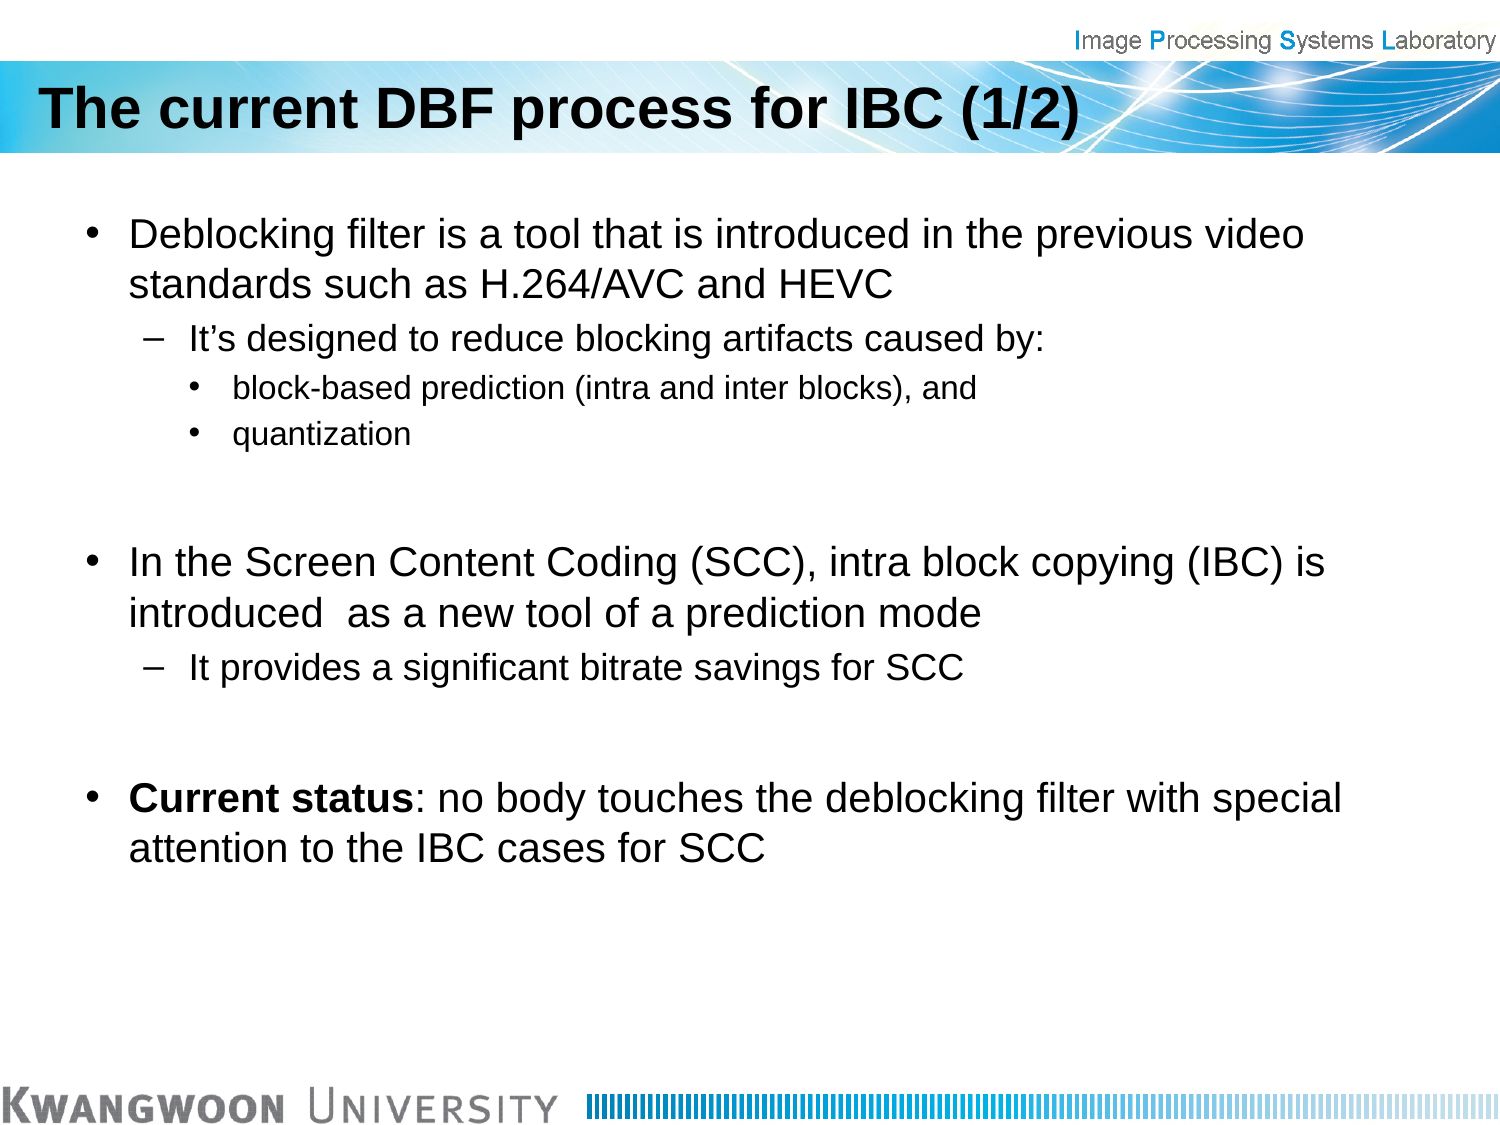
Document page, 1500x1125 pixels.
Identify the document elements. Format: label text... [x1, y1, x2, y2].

list Deblocking filter is a tool that is introduced in the previous video standards such as H.264/AVC and HEVC It’s designed to reduce blocking artifacts caused by: block-based prediction (intra and inter blocks), and quantization In the Screen Content Coding (SCC), intra block copying (IBC) is introduced as a new tool of a prediction mode It provides a significant bitrate savings for SCC Current status: no body touches the deblocking filter with special attention to the IBC cases for SCC [70, 198, 1426, 1020]
picture [0, 0, 1500, 1125]
title The current DBF process for IBC (1/2) [23, 58, 1337, 153]
